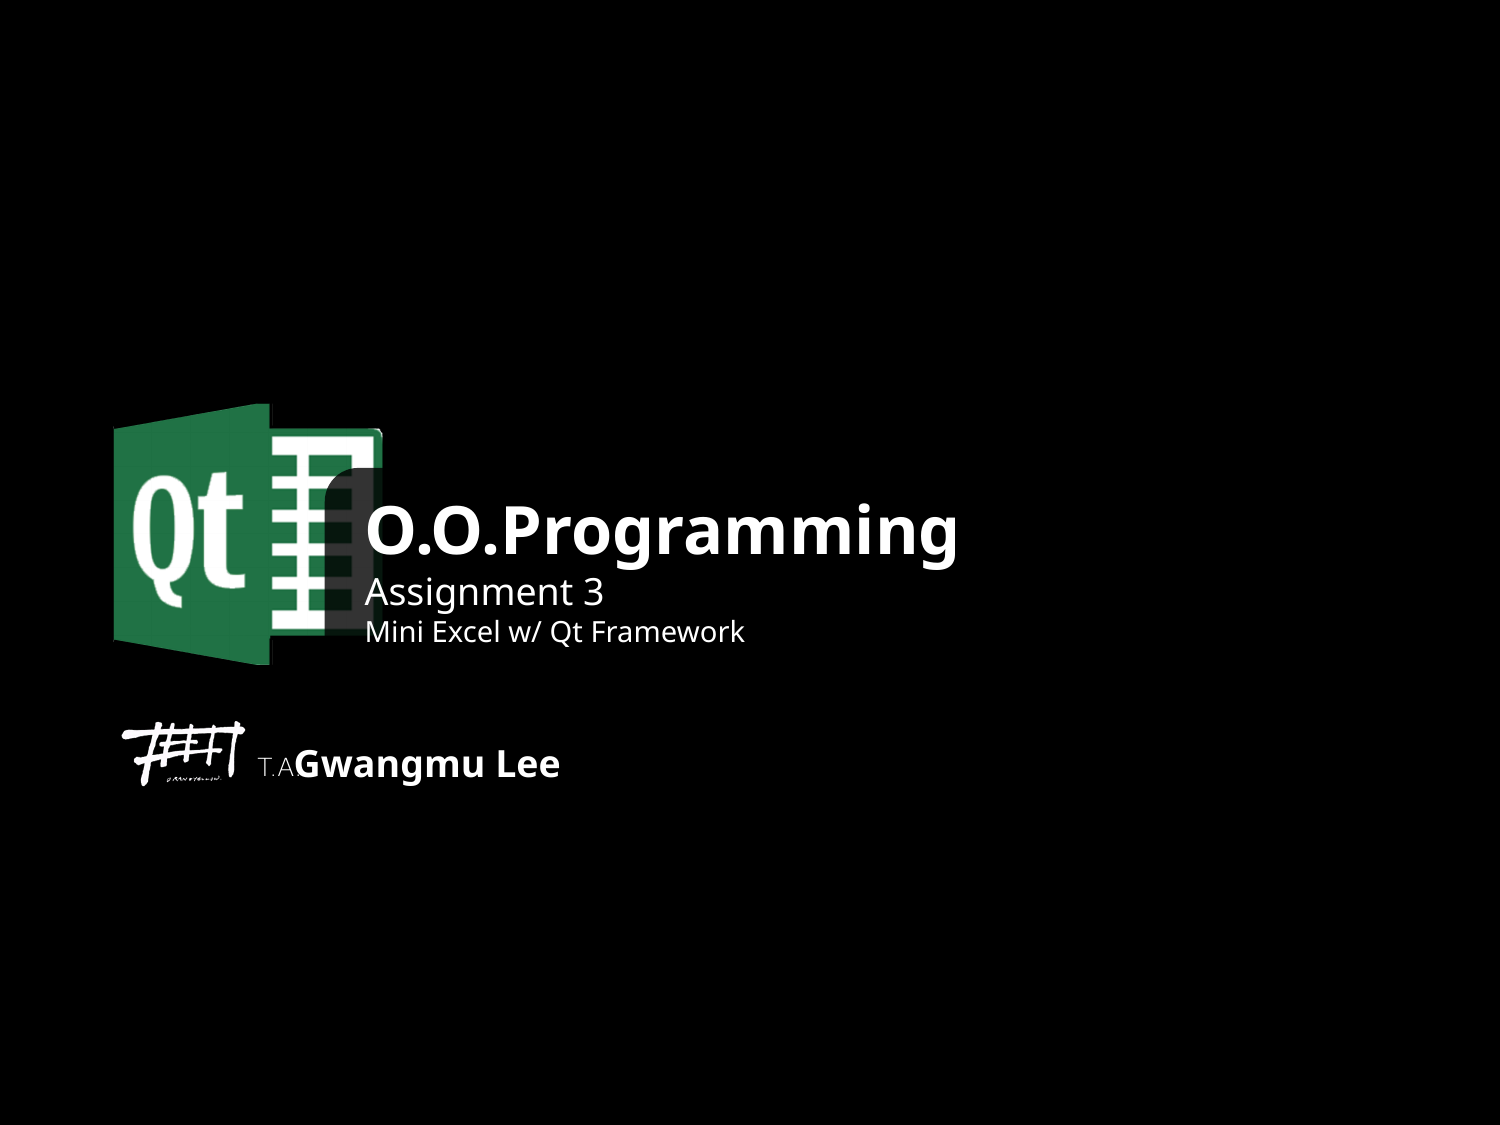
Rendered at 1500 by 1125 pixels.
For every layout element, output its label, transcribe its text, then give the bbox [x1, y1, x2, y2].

text_box T.A. [254, 744, 278, 789]
picture [113, 399, 385, 670]
text_box Gwangmu Lee [278, 733, 576, 793]
picture [118, 715, 250, 794]
text_box O.O.Programming Assignment 3 Mini Excel w/ Qt Framework [389, 465, 1048, 671]
